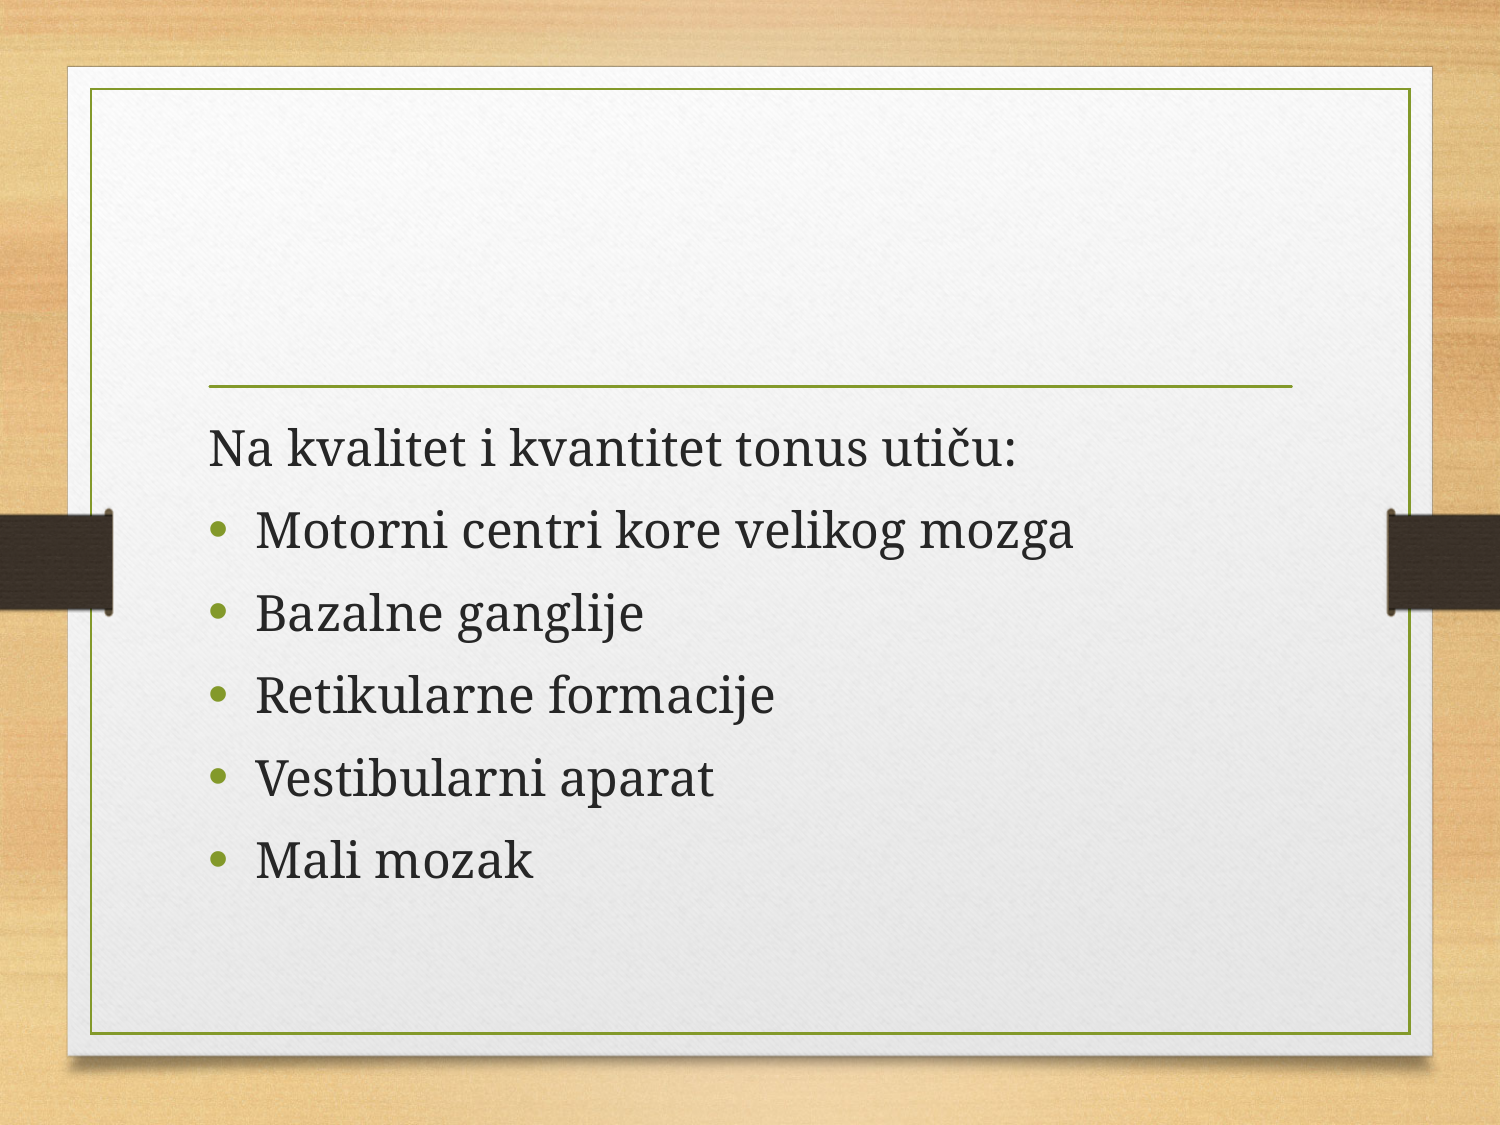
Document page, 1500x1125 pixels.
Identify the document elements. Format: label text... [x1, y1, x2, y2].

picture [0, 0, 1500, 1125]
list Na kvalitet i kvantitet tonus utiču: Motorni centri kore velikog mozga Bazalne ganglije Retikularne formacije Vestibularni aparat Mali mozak [193, 408, 1309, 974]
